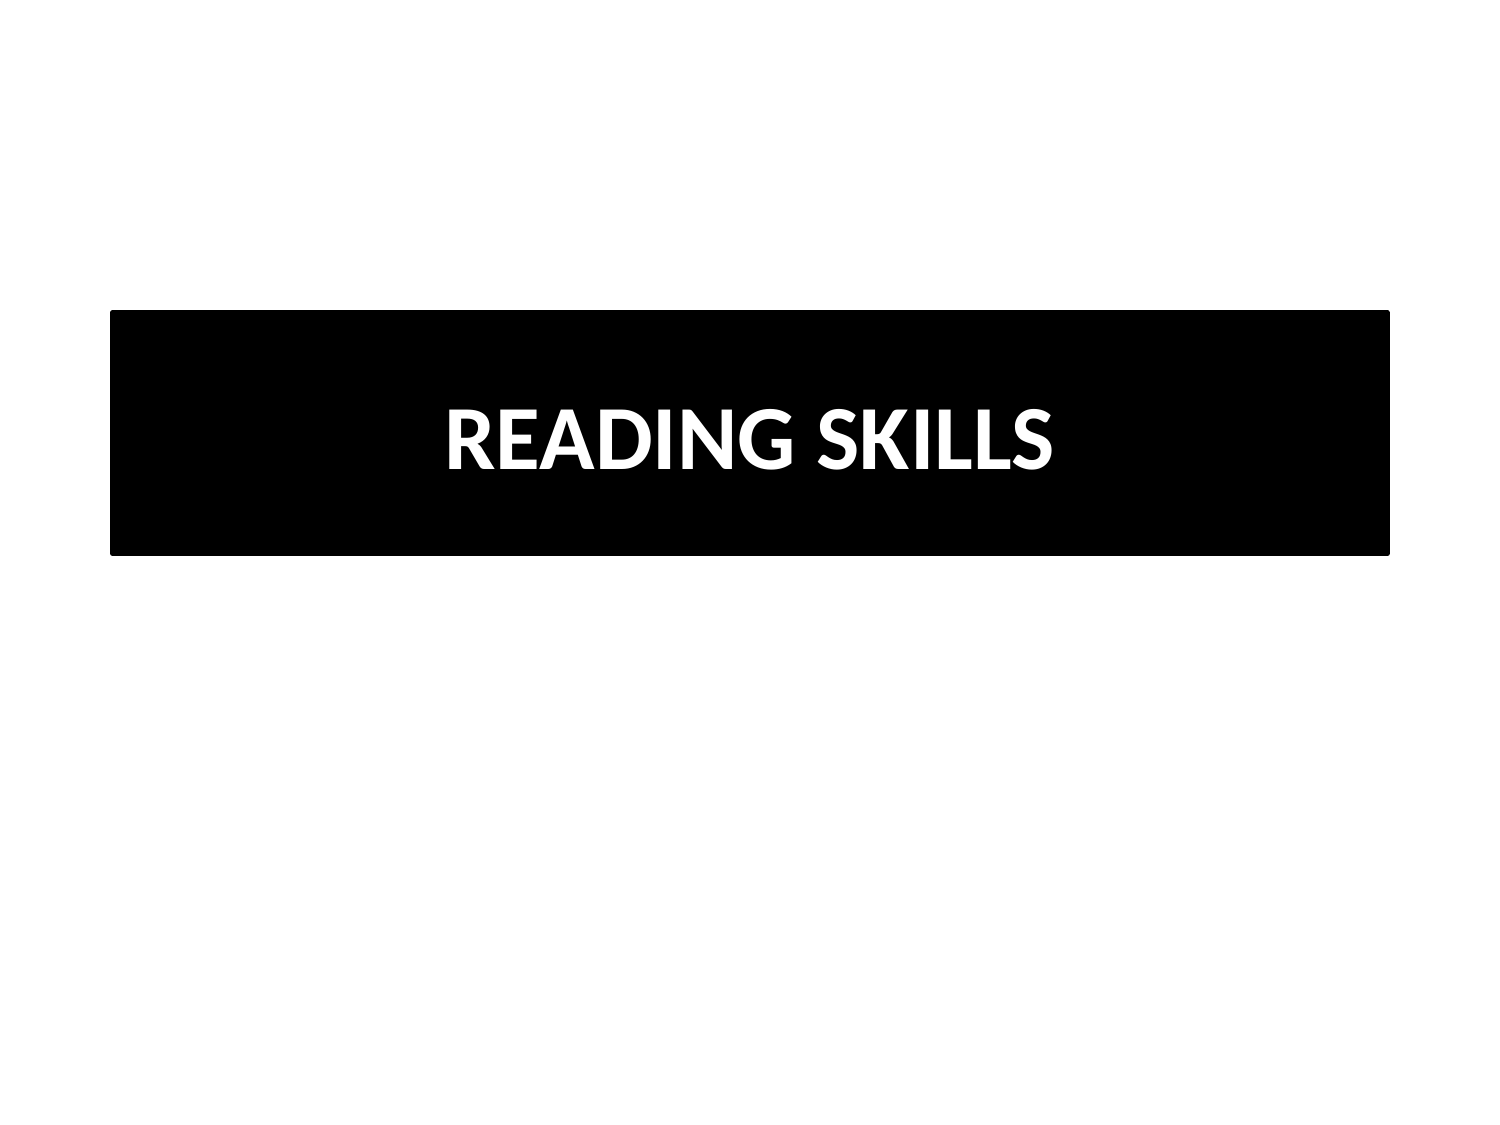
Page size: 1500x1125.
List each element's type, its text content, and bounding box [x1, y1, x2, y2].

title READING SKILLS [110, 310, 1390, 556]
